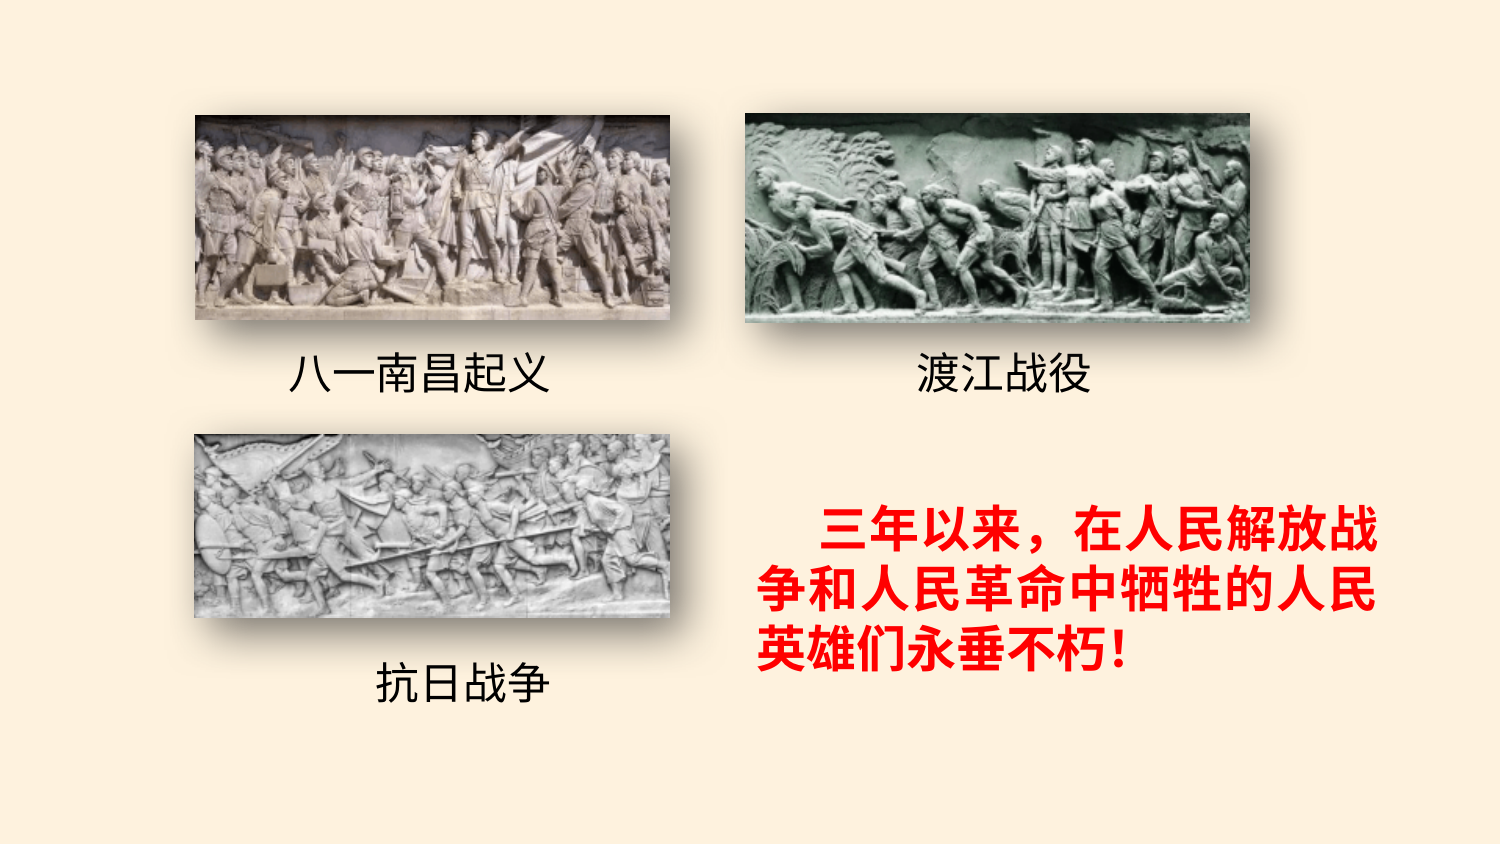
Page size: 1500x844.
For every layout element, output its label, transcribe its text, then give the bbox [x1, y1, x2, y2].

text_box 抗日战争 [332, 667, 594, 714]
text_box 渡江战役 [905, 371, 1167, 404]
text_box 八一南昌起义 [277, 369, 633, 404]
text_box 三年以来，在人民解放战争和人民革命中牺牲的人民英雄们永垂不朽！ [745, 491, 1390, 684]
picture [0, 0, 1500, 844]
